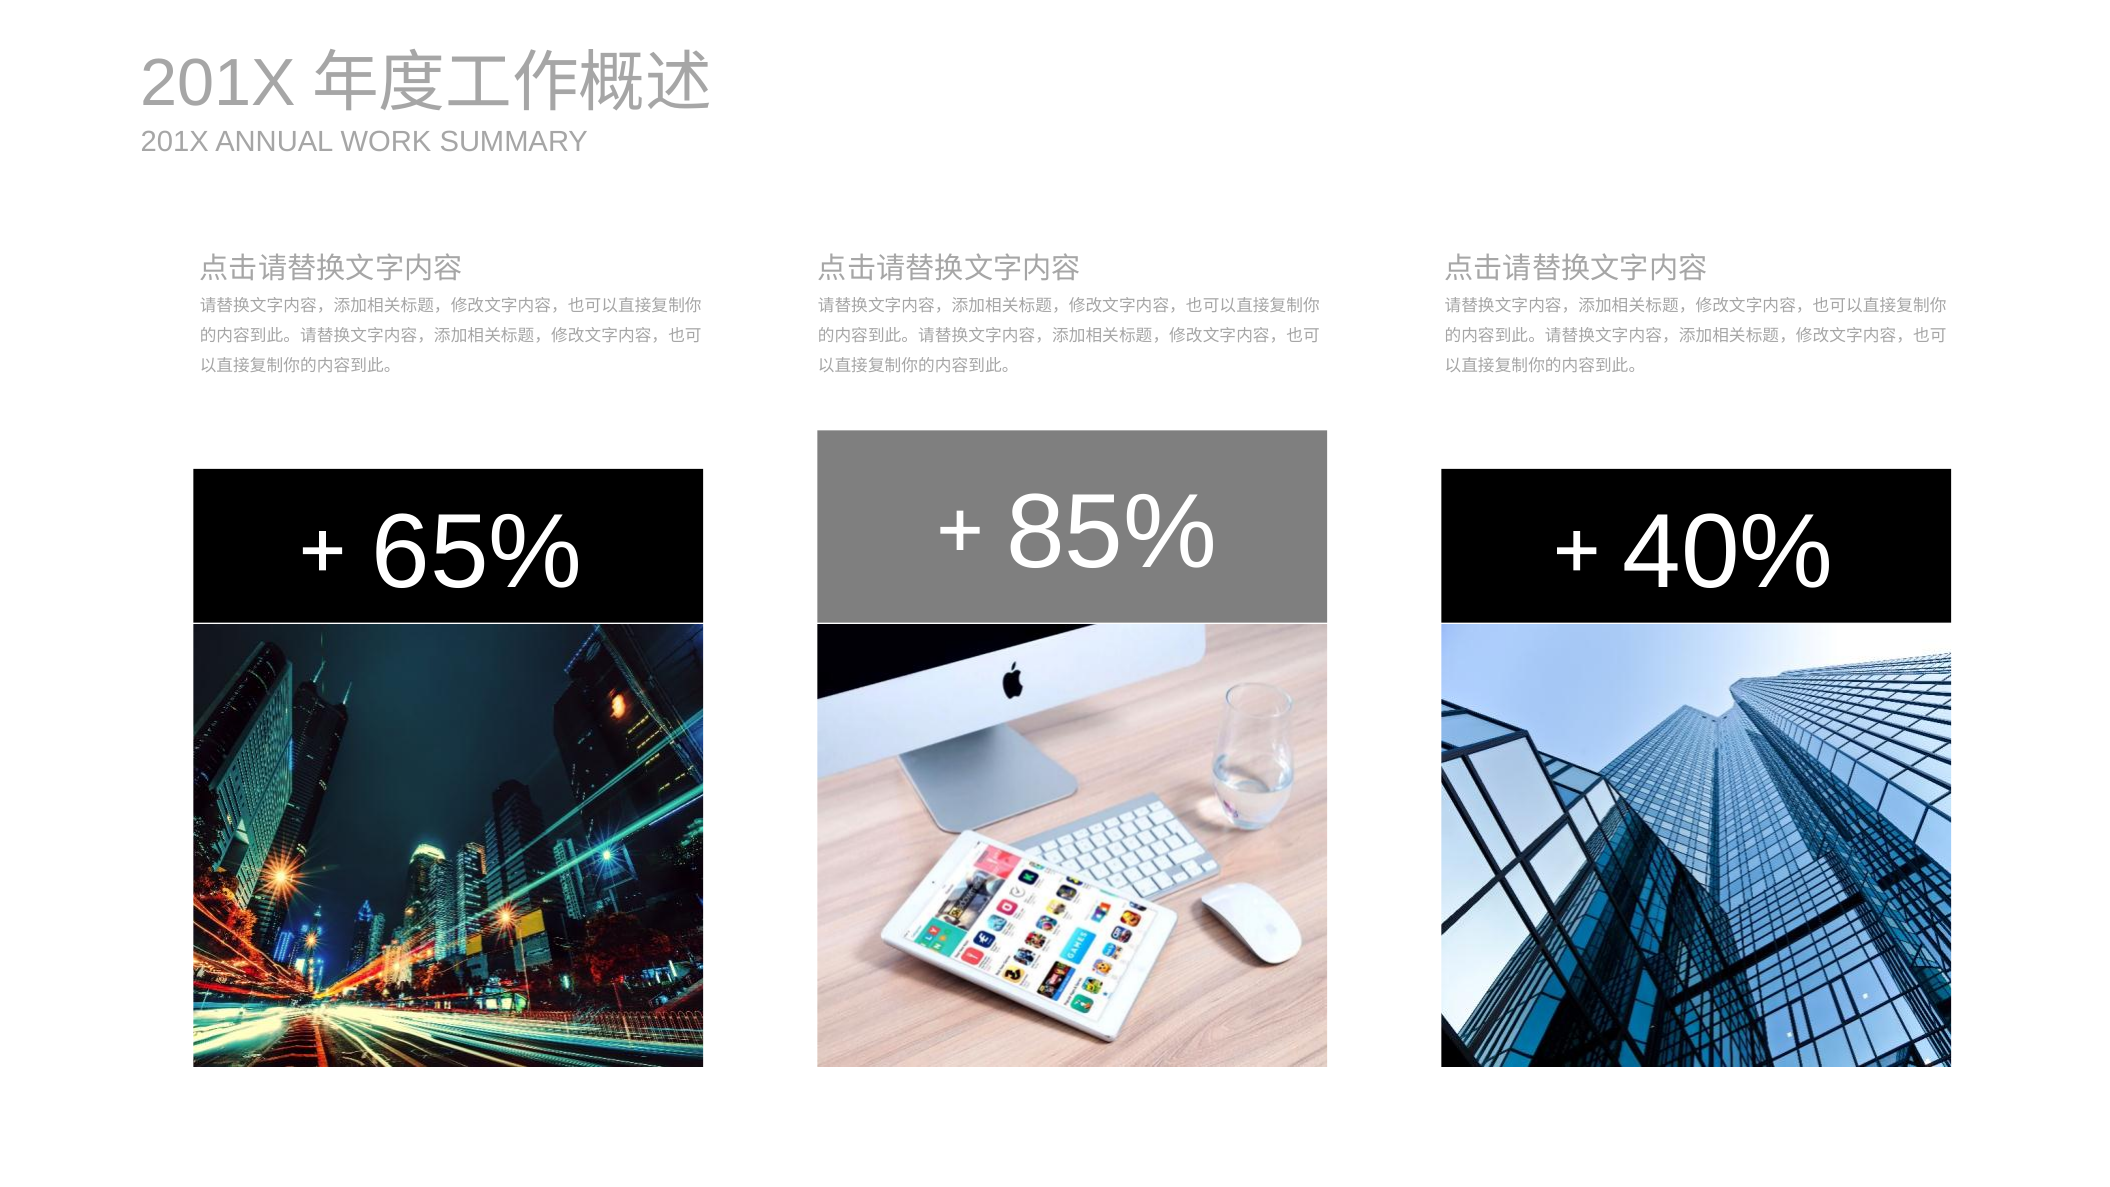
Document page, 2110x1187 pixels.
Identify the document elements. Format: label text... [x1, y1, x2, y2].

text_box 点击请替换文字内容 请替换文字内容，添加相关标题，修改文字内容，也可以直接复制你的内容到此。请替换文字内容，添加相关标题，修改文字内容，也可以直接复制你的内容到此。 [817, 232, 1322, 375]
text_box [193, 468, 704, 1067]
text_box 201X ANNUAL WORK SUMMARY [140, 122, 602, 158]
text_box 201X年度工作概述 [140, 38, 789, 119]
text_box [1441, 468, 1952, 1067]
text_box 点击请替换文字内容 请替换文字内容，添加相关标题，修改文字内容，也可以直接复制你的内容到此。请替换文字内容，添加相关标题，修改文字内容，也可以直接复制你的内容到此。 [199, 232, 703, 375]
text_box 点击请替换文字内容 请替换文字内容，添加相关标题，修改文字内容，也可以直接复制你的内容到此。请替换文字内容，添加相关标题，修改文字内容，也可以直接复制你的内容到此。 [1444, 232, 1948, 375]
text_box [817, 430, 1328, 1067]
